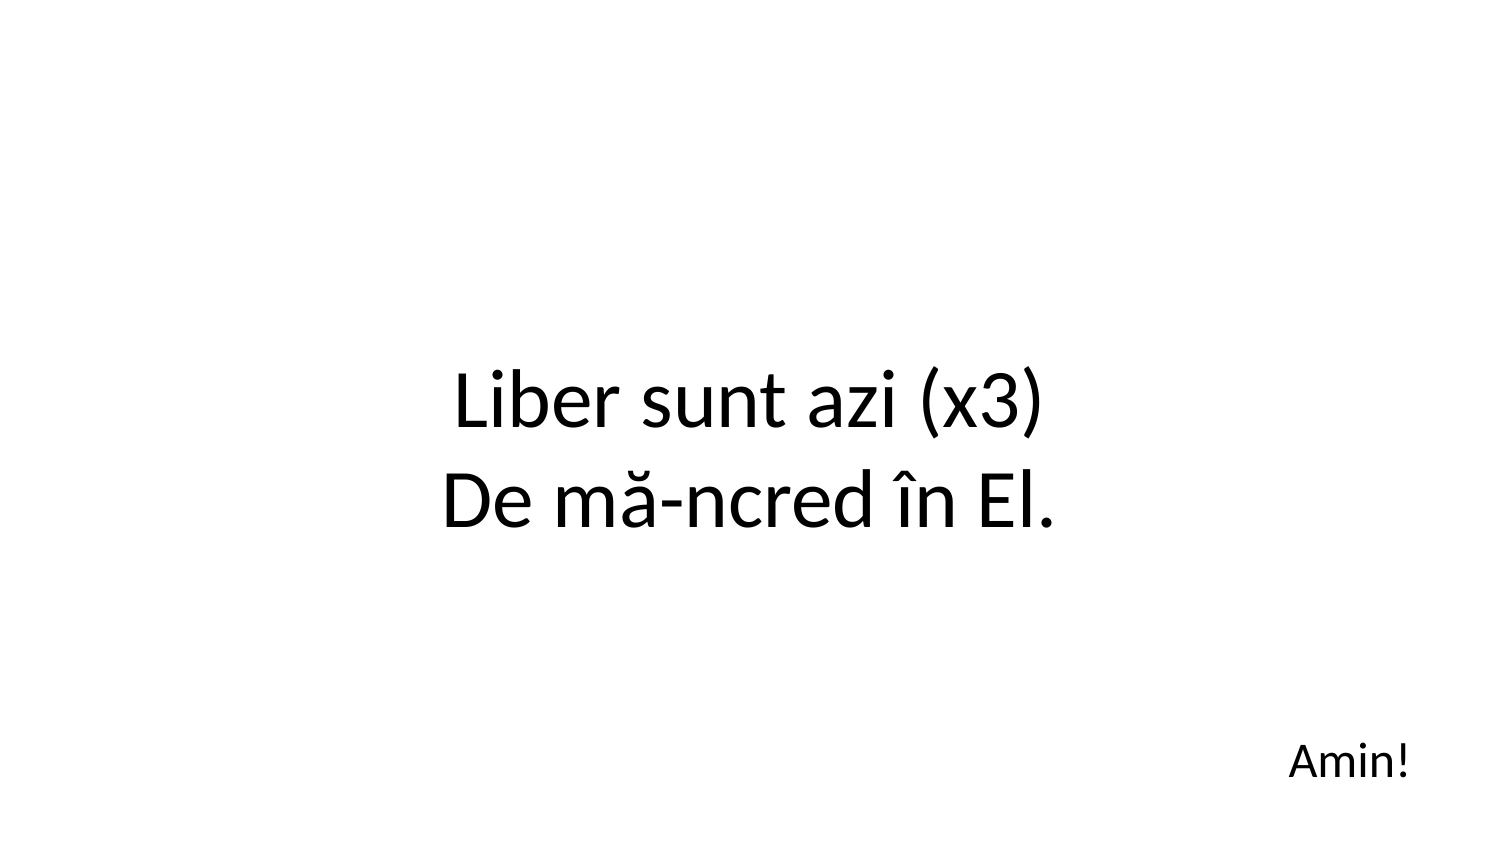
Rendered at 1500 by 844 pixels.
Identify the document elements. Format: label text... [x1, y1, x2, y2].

text_box Liber sunt azi (x3) De mă-ncred în El. [426, 292, 1074, 552]
text_box Amin! [1273, 674, 1427, 795]
